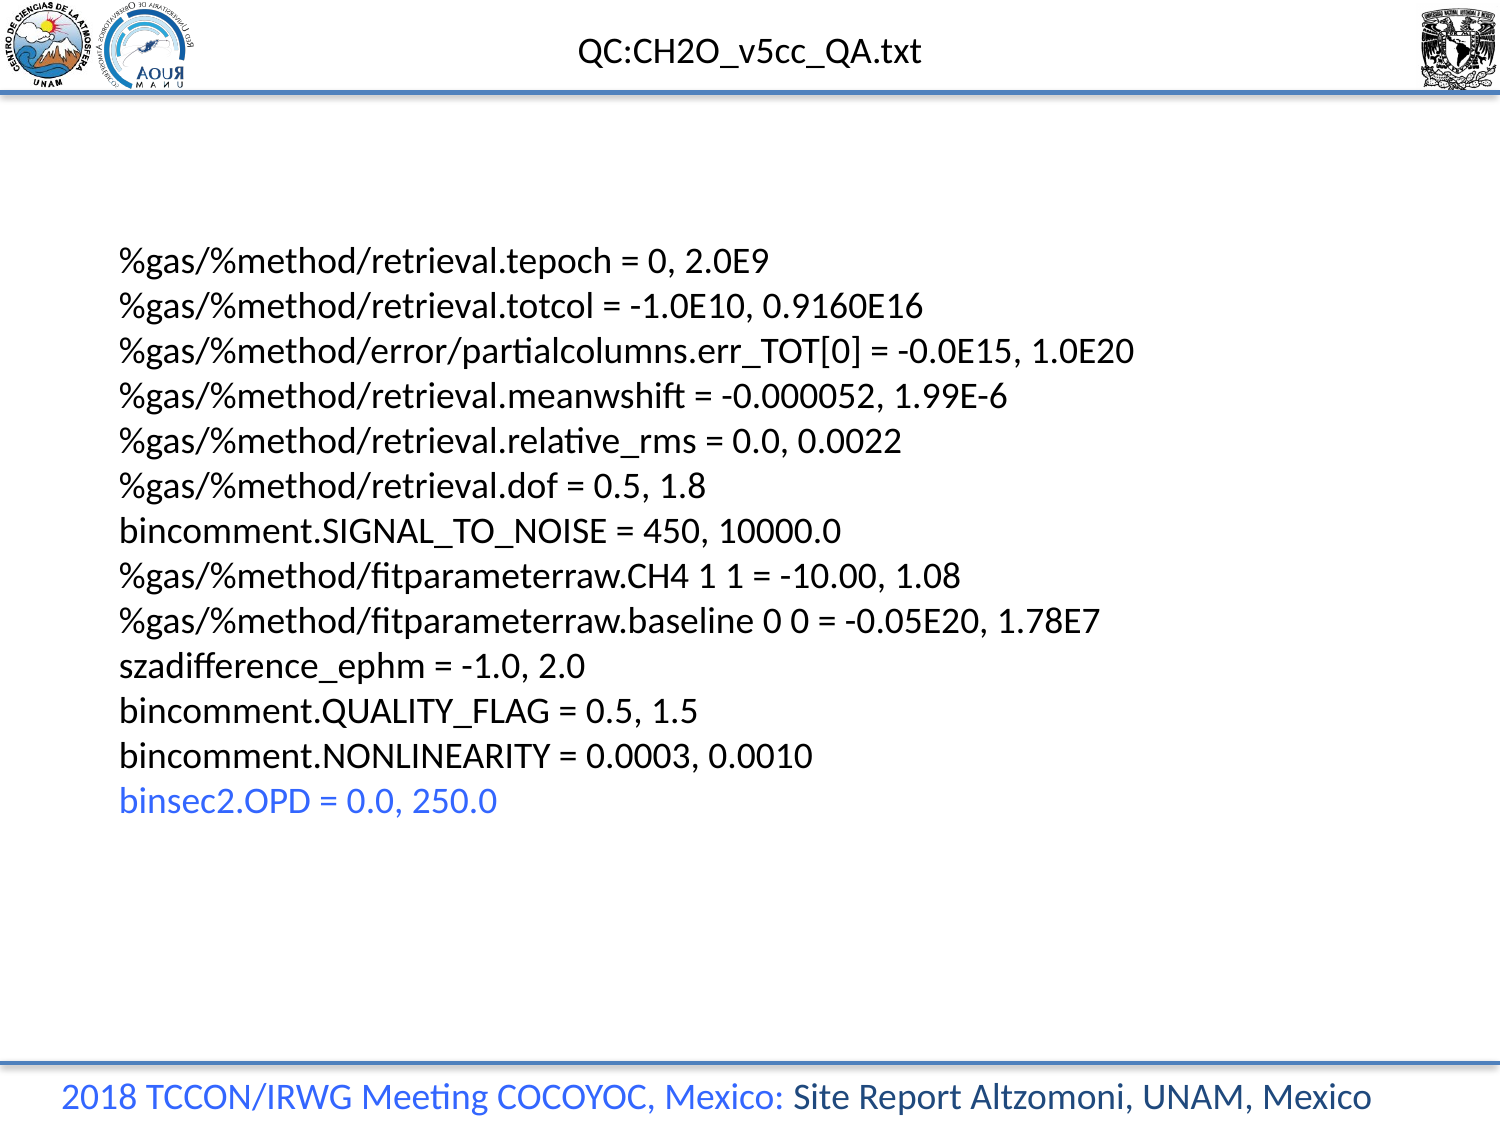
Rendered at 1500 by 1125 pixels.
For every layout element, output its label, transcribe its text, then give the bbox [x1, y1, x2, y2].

text_box 2018 TCCON/IRWG Meeting COCOYOC, Mexico: Site Report Altzomoni, UNAM, Mexico [38, 1064, 1397, 1125]
picture [1425, 3, 1500, 90]
picture [0, 0, 75, 90]
text_box %gas/%method/retrieval.tepoch = 0, 2.0E9 %gas/%method/retrieval.totcol = -1.0E10, 0.9160E16 %gas/%method/error/partialcolumns.err_TOT[0] = -0.0E15, 1.0E20 %gas/%method/retrieval.meanwshift = -0.000052, 1.99E-6 %gas/%method/retrieval.relative_rms = 0.0, 0.0022 %gas/%method/retrieval.dof = 0.5, 1.8 bincomment.SIGNAL_TO_NOISE = 450, 10000.0 %gas/%method/fitparameterraw.CH4 1 1 = -10.00, 1.08 %gas/%method/fitparameterraw.baseline 0 0 = -0.05E20, 1.78E7 szadifference_ephm = -1.0, 2.0 bincomment.QUALITY_FLAG = 0.5, 1.5 bincomment.NONLINEARITY = 0.0003, 0.0010 binsec2.OPD = 0.0, 250.0 [104, 229, 1425, 829]
title QC:CH2O_v5cc_QA.txt [75, 0, 1425, 98]
